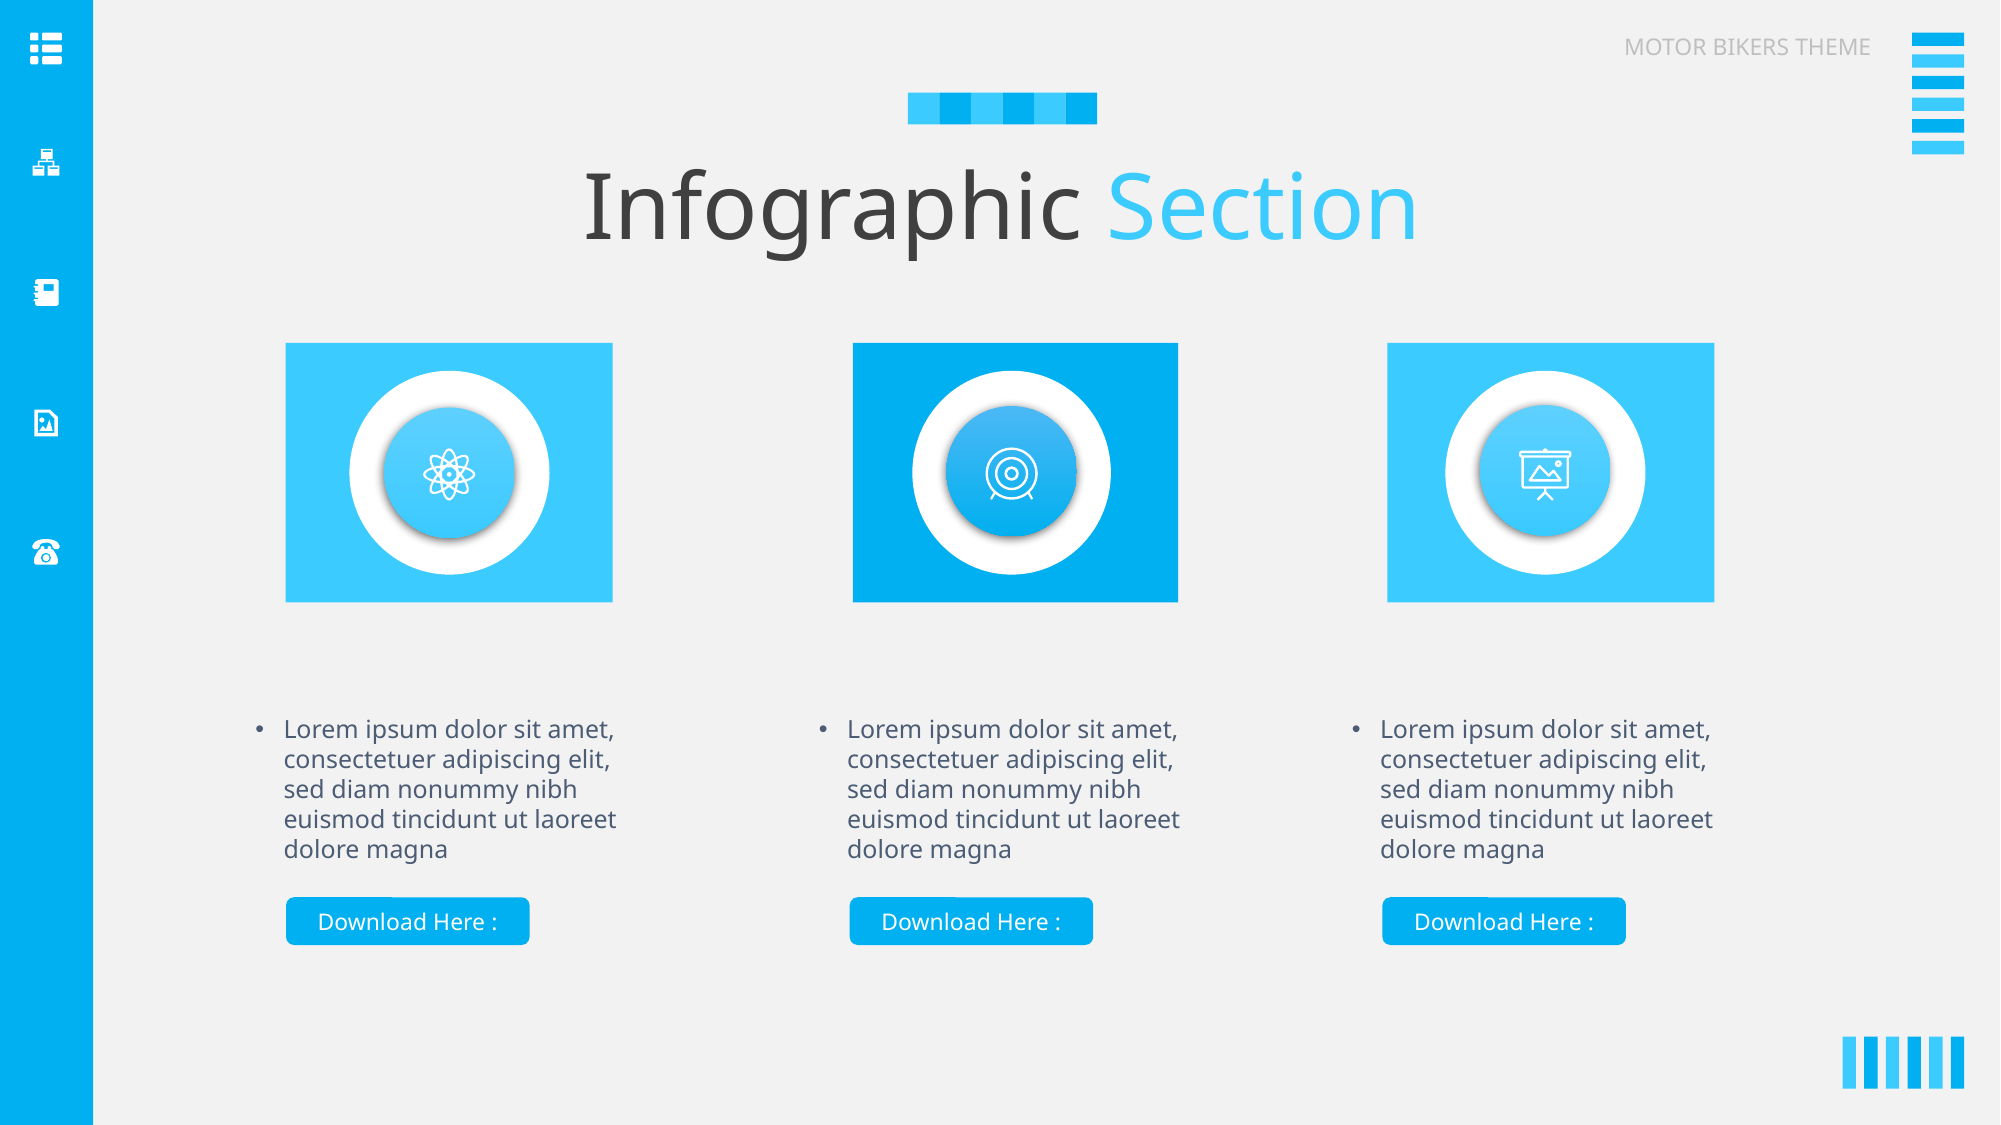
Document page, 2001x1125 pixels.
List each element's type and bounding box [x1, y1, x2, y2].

text_box [0, 0, 1965, 1125]
text_box [907, 92, 1098, 125]
